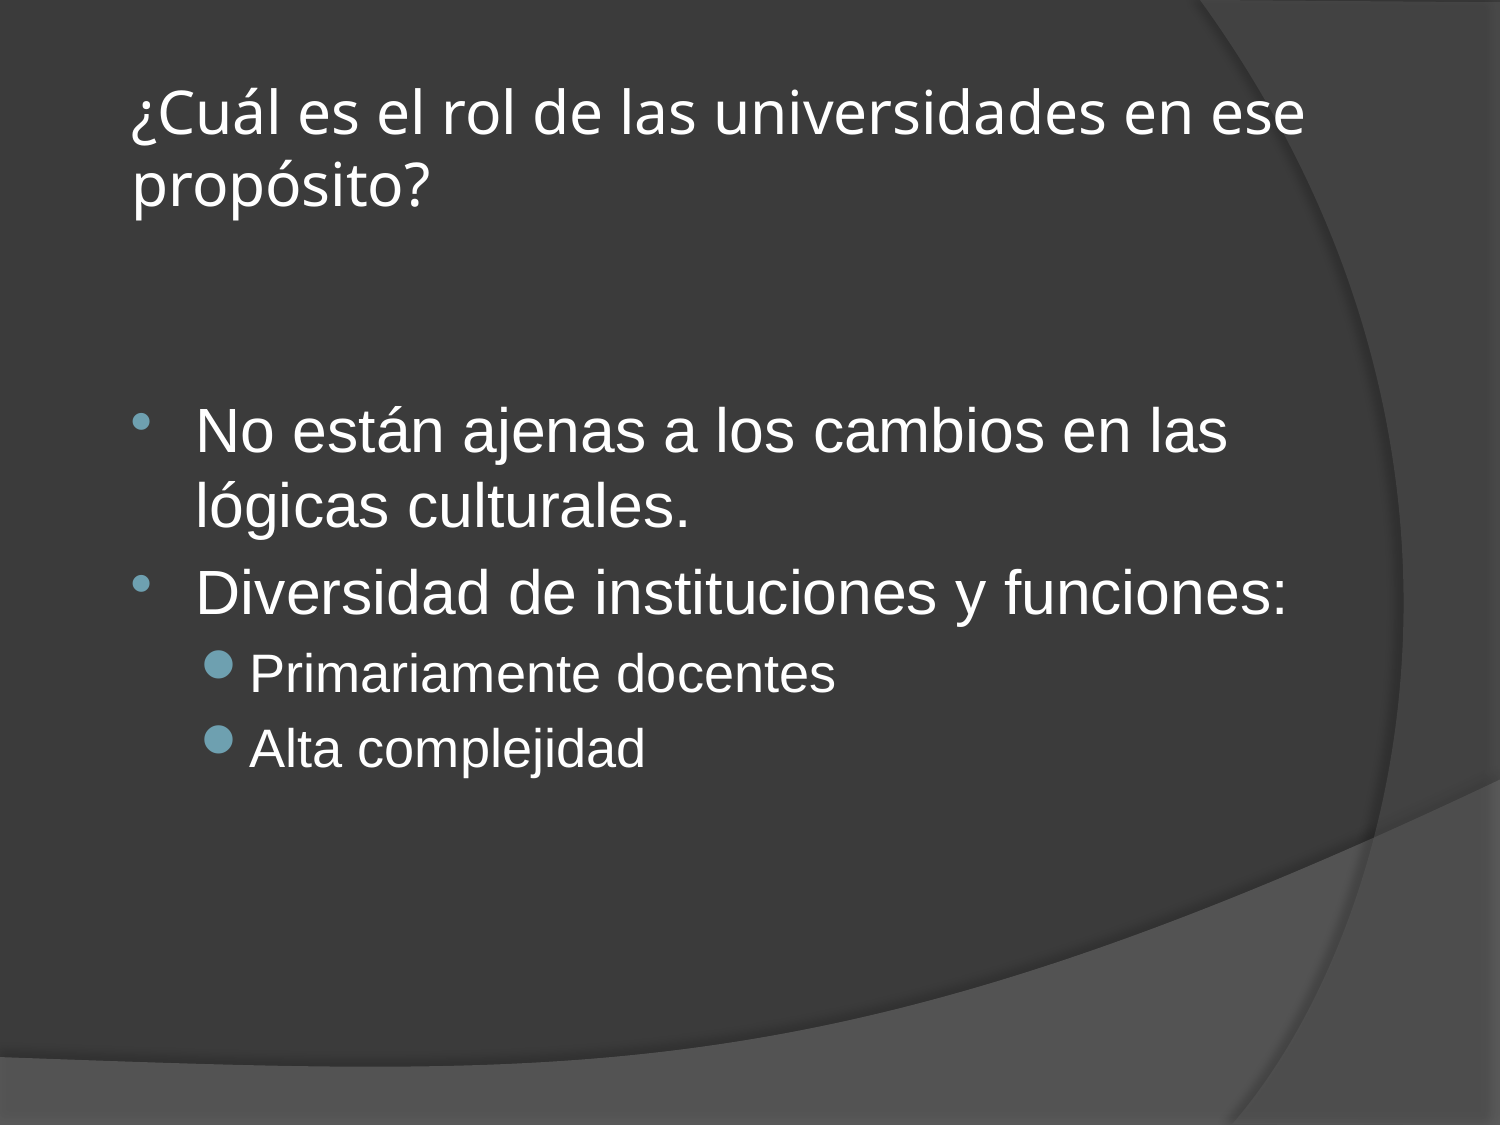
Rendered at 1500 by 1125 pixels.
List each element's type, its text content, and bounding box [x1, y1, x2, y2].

title ¿Cuál es el rol de las universidades en ese propósito? [123, 66, 1349, 299]
list No están ajenas a los cambios en las lógicas culturales. Diversidad de instituciones y funciones: Primariamente docentes Alta complejidad [112, 382, 1338, 1125]
